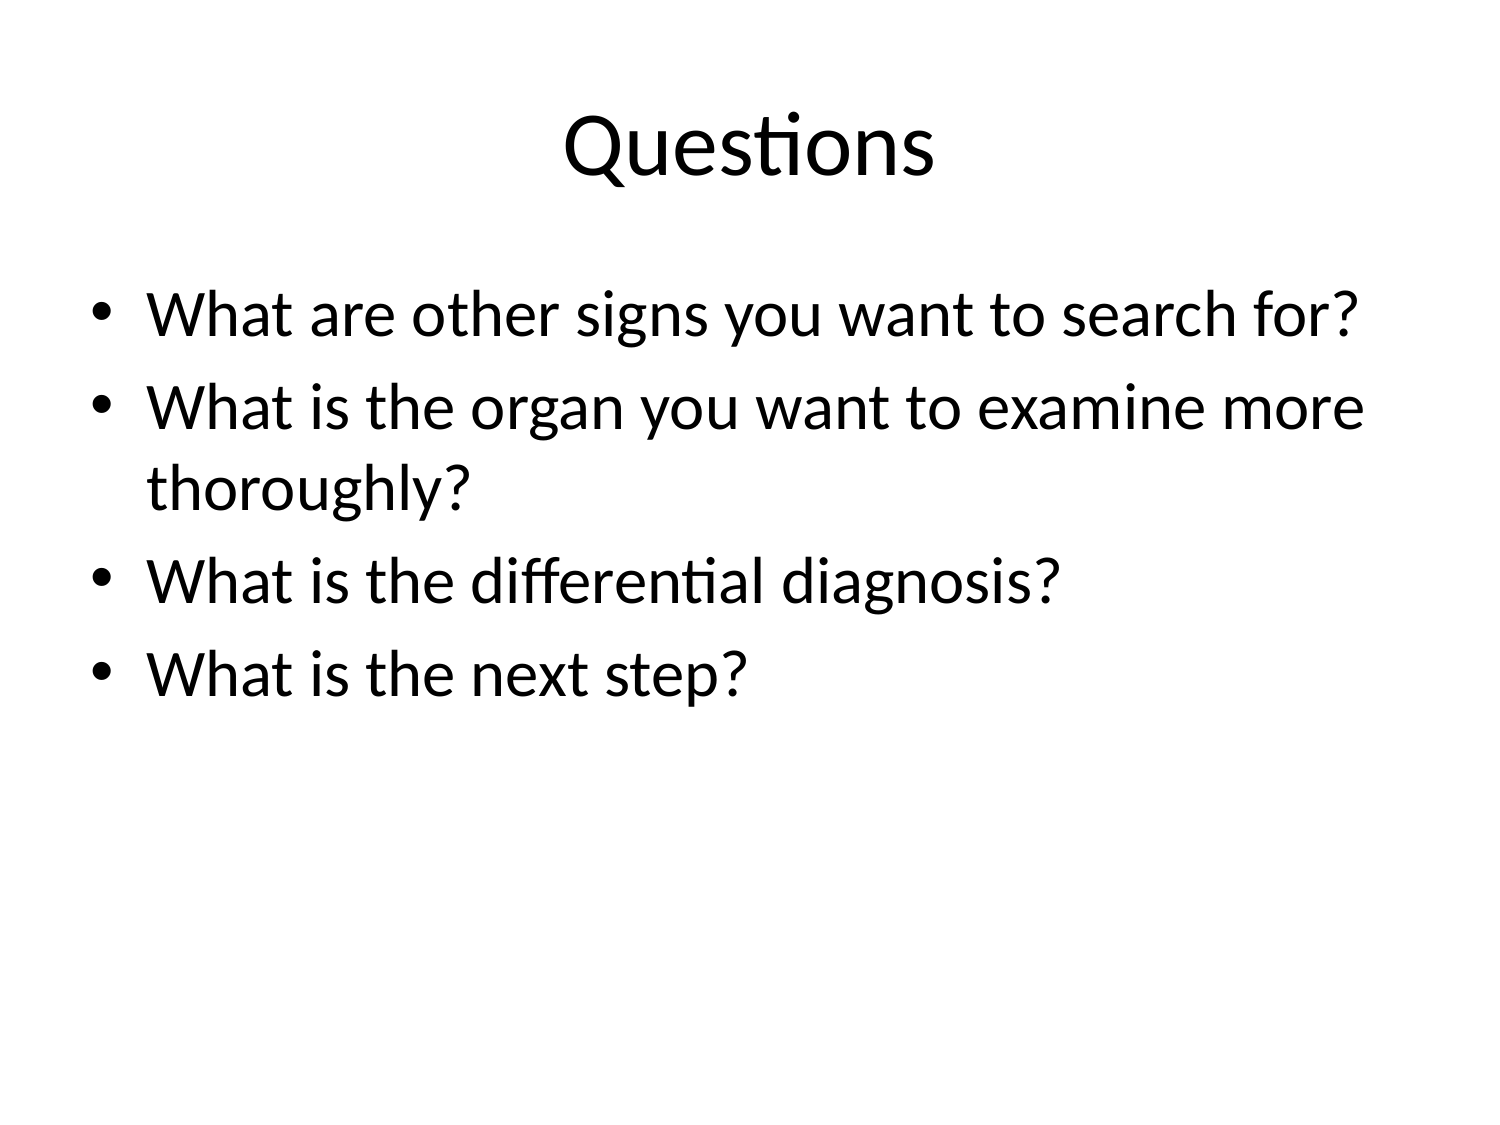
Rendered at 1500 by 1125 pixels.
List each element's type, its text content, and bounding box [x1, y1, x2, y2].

list What are other signs you want to search for? What is the organ you want to examine more thoroughly? What is the differential diagnosis? What is the next step? [75, 262, 1425, 1005]
title Questions [75, 45, 1425, 233]
